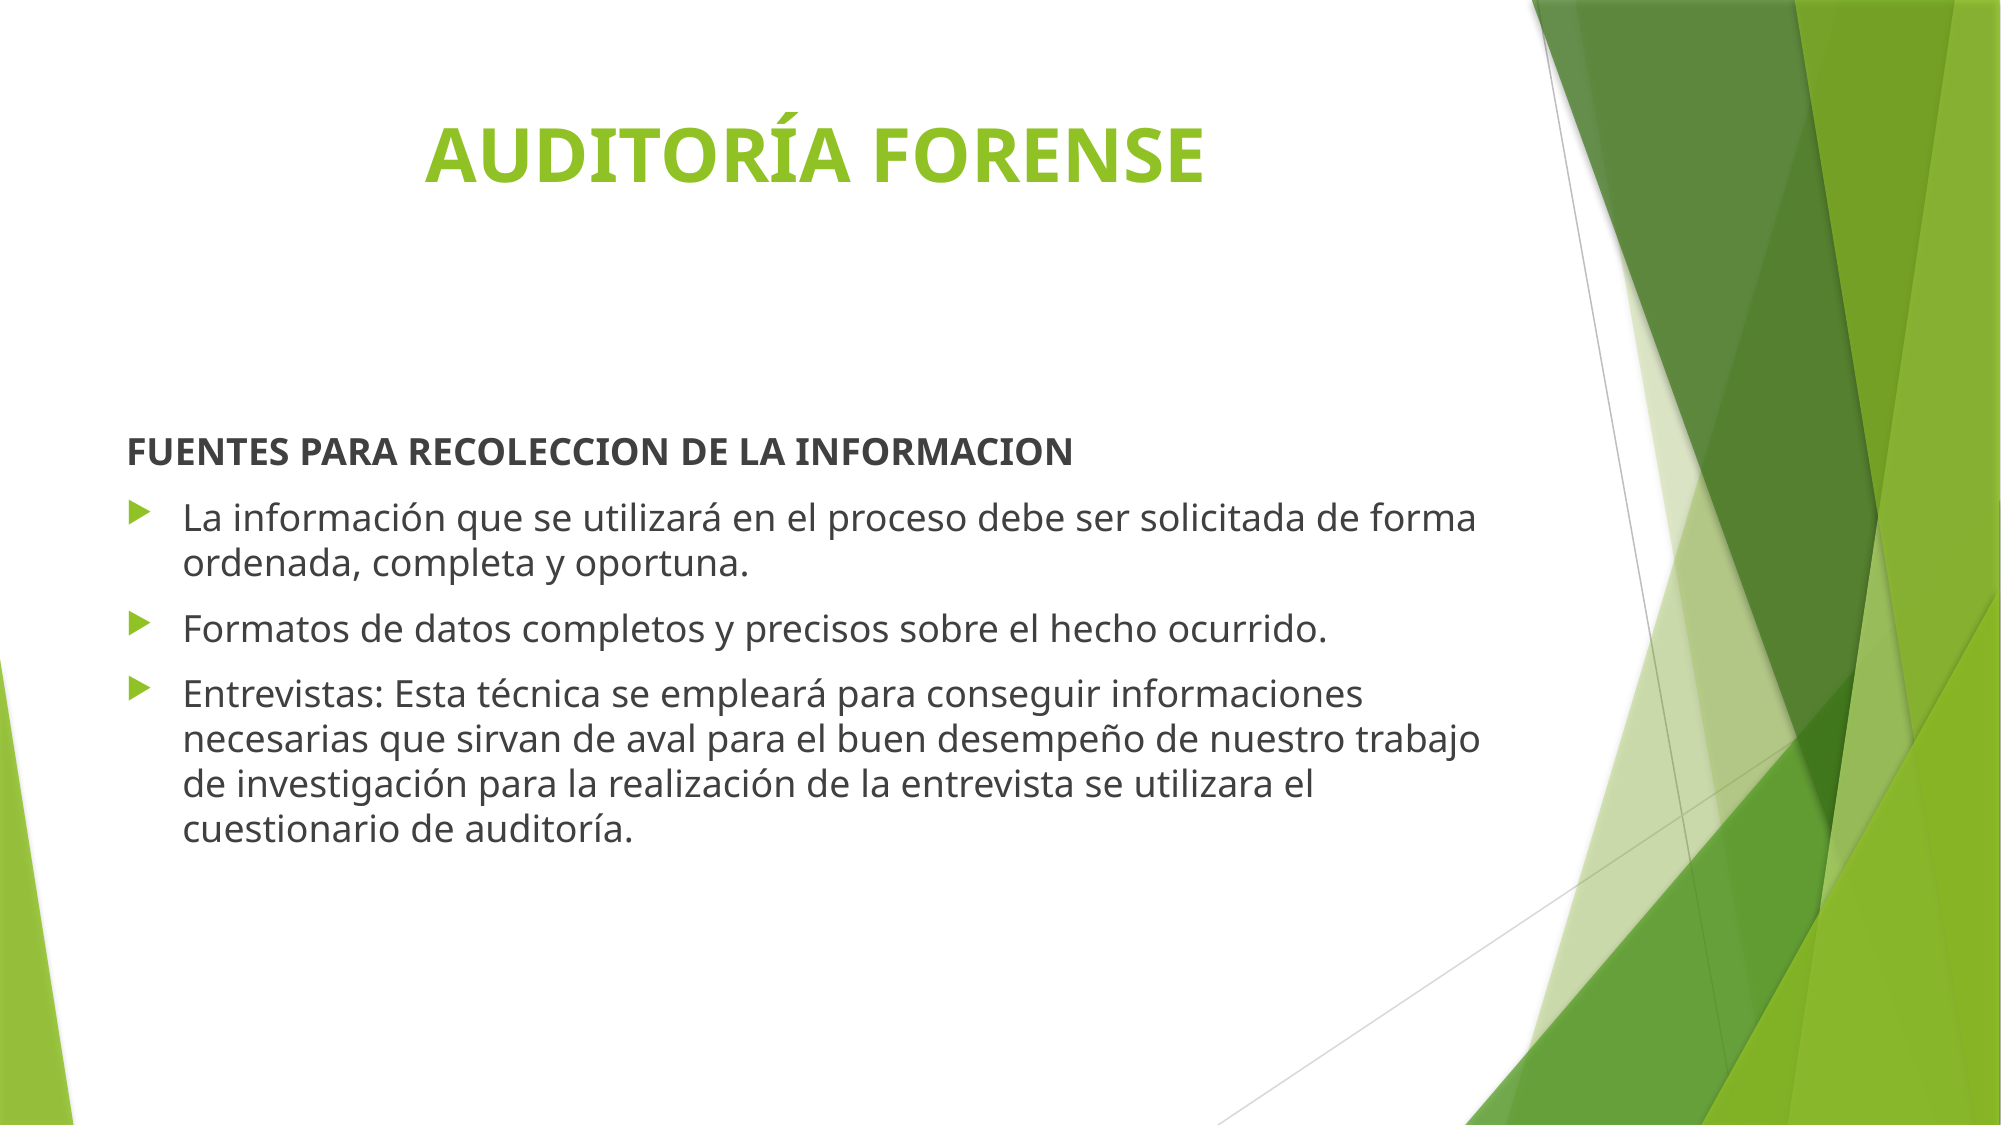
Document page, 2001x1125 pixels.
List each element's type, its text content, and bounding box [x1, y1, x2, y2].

list FUENTES PARA RECOLECCION DE LA INFORMACION La información que se utilizará en el proceso debe ser solicitada de forma ordenada, completa y oportuna. Formatos de datos completos y precisos sobre el hecho ocurrido. Entrevistas: Esta técnica se empleará para conseguir informaciones necesarias que sirvan de aval para el buen desempeño de nuestro trabajo de investigación para la realización de la entrevista se utilizara el cuestionario de auditoría. [111, 354, 1522, 992]
title AUDITORÍA FORENSE [111, 99, 1522, 317]
